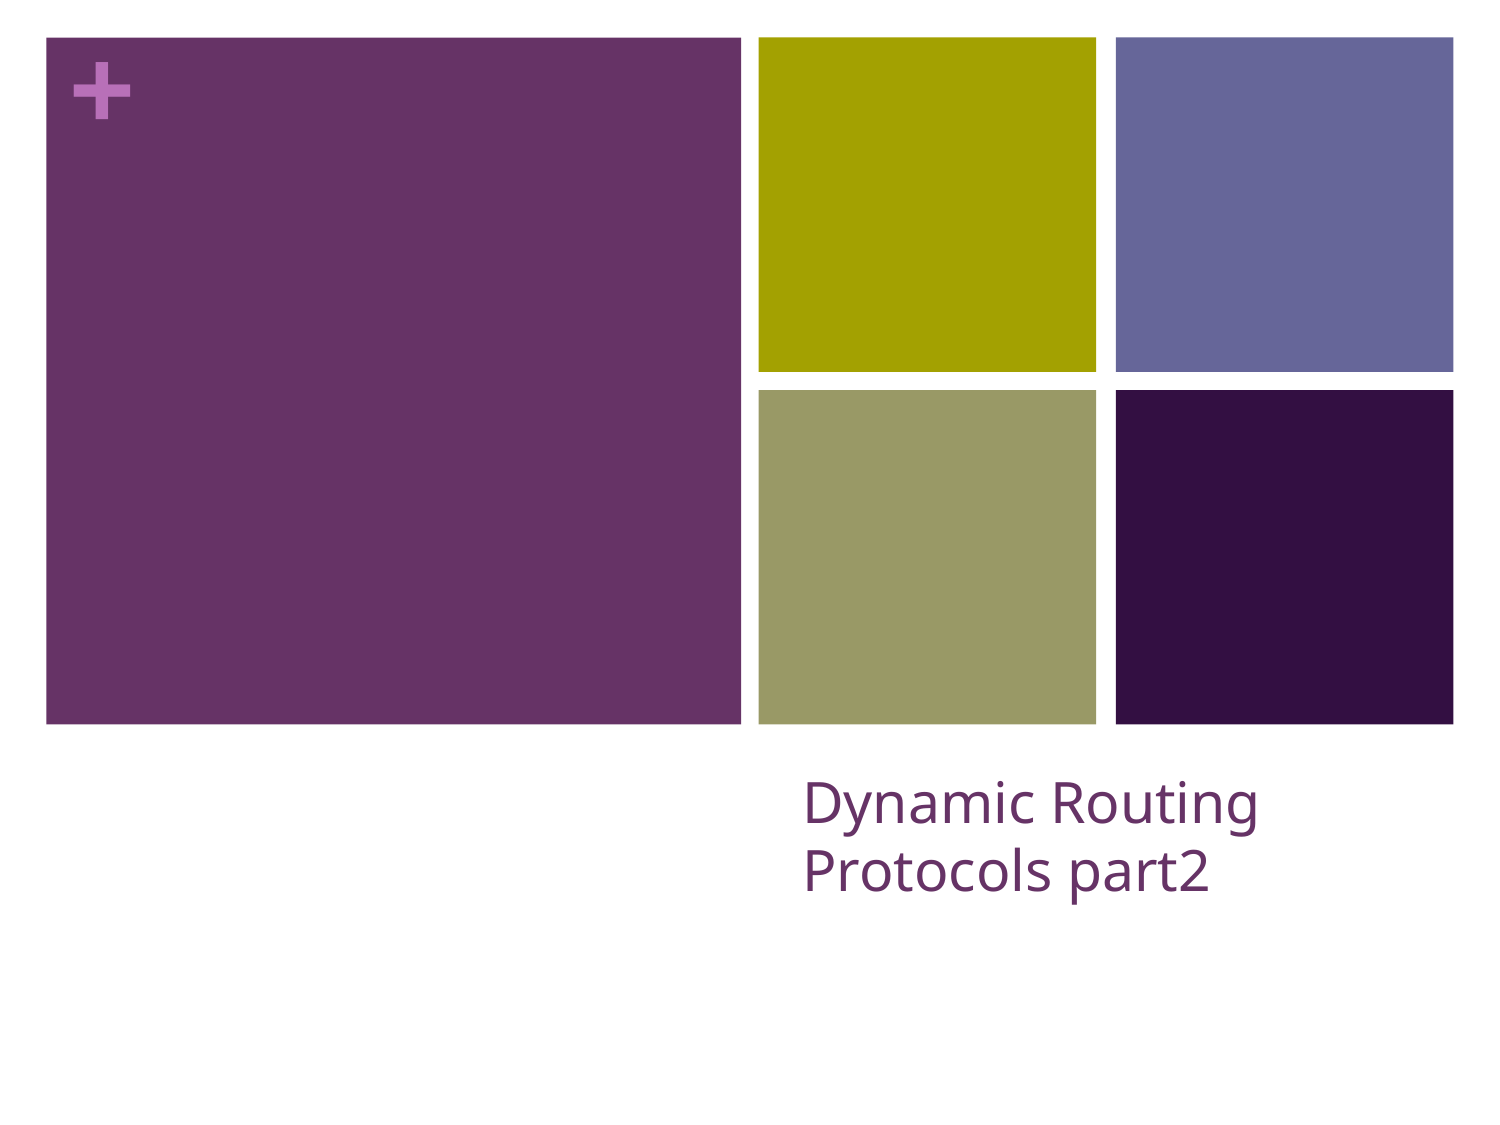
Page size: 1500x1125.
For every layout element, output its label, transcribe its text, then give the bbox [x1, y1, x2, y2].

title Dynamic Routing Protocols part2 [787, 758, 1450, 912]
